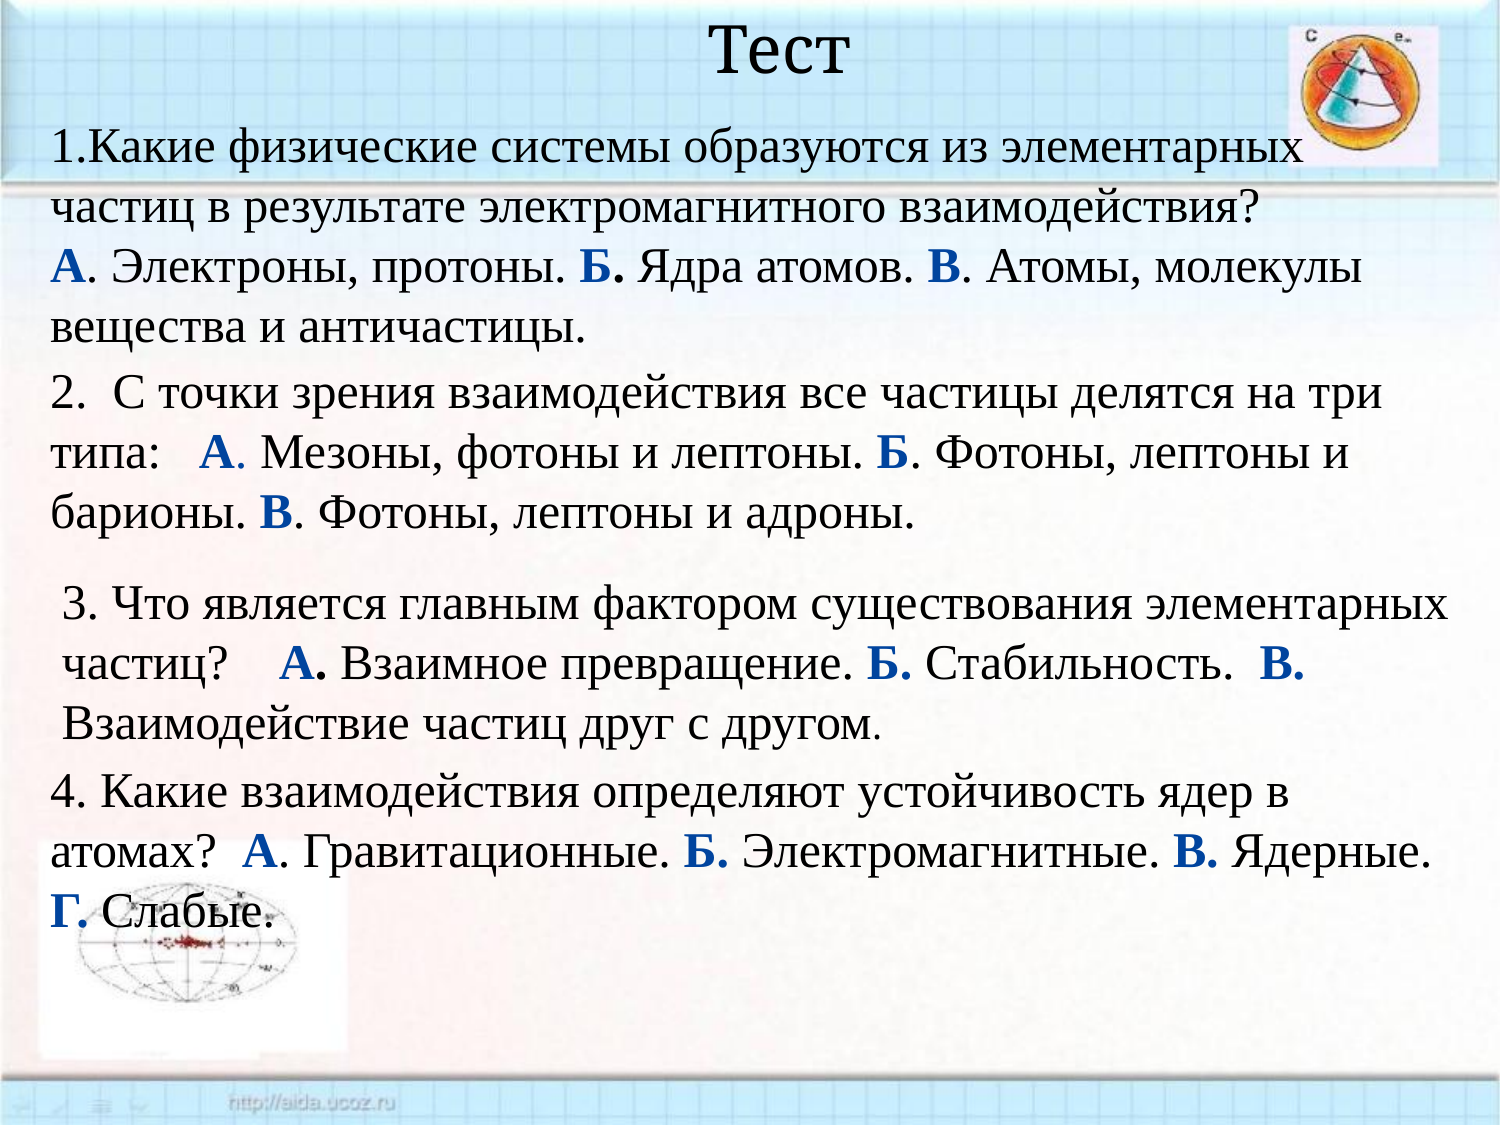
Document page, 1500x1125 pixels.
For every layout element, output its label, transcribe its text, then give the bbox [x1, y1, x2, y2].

text_box 3. Что является главным фактором существования элементарных частиц? А. Взаимное превращение. Б. Стабильность. В. Взаимодействие частиц друг с другом. [46, 562, 1500, 758]
text_box Тест [468, 0, 1090, 95]
text_box 1.Какие физические системы образуются из элементарных частиц в результате электромагнитного взаимодействия? А. Электроны, протоны. Б. Ядра атомов. В. Атомы, молекулы вещества и античастицы. [35, 105, 1465, 351]
text_box 4. Какие взаимодействия определяют устойчивость ядер в атомах? А. Гравитационные. Б. Электромагнитные. В. Ядерные. Г. Слабые. [35, 749, 1454, 945]
picture [0, 0, 1500, 1125]
text_box 2. С точки зрения взаимодействия все частицы делятся на три типа: А. Мезоны, фотоны и лептоны. Б. Фотоны, лептоны и барионы. В. Фотоны, лептоны и адроны. [35, 351, 1465, 547]
